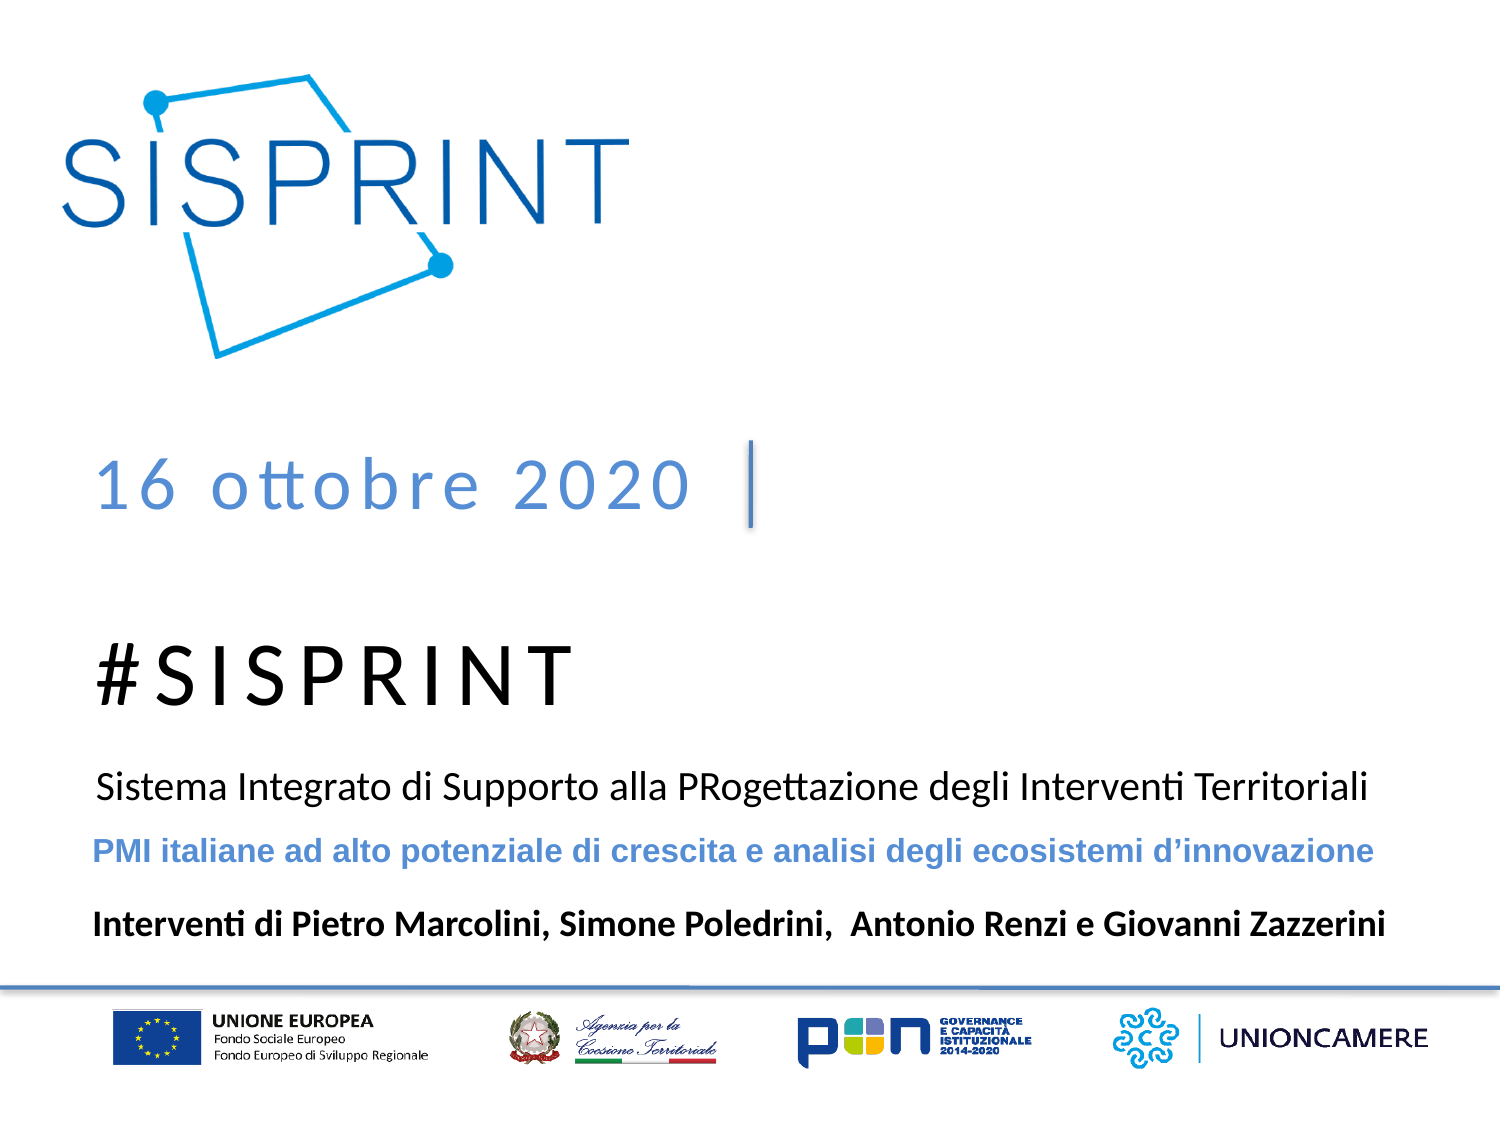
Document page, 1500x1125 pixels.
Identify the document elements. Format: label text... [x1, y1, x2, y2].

text_box #SISPRINT Sistema Integrato di Supporto alla PRogettazione degli Interventi Territoriali [81, 606, 1469, 817]
text_box 16 ottobre 2020 [77, 427, 1040, 532]
picture [62, 74, 629, 359]
text_box PMI italiane ad alto potenziale di crescita e analisi degli ecosistemi d’innovazione [77, 822, 1464, 877]
text_box Interventi di Pietro Marcolini, Simone Poledrini, Antonio Renzi e Giovanni Zazzerini [77, 891, 1500, 944]
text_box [0, 947, 1500, 1125]
